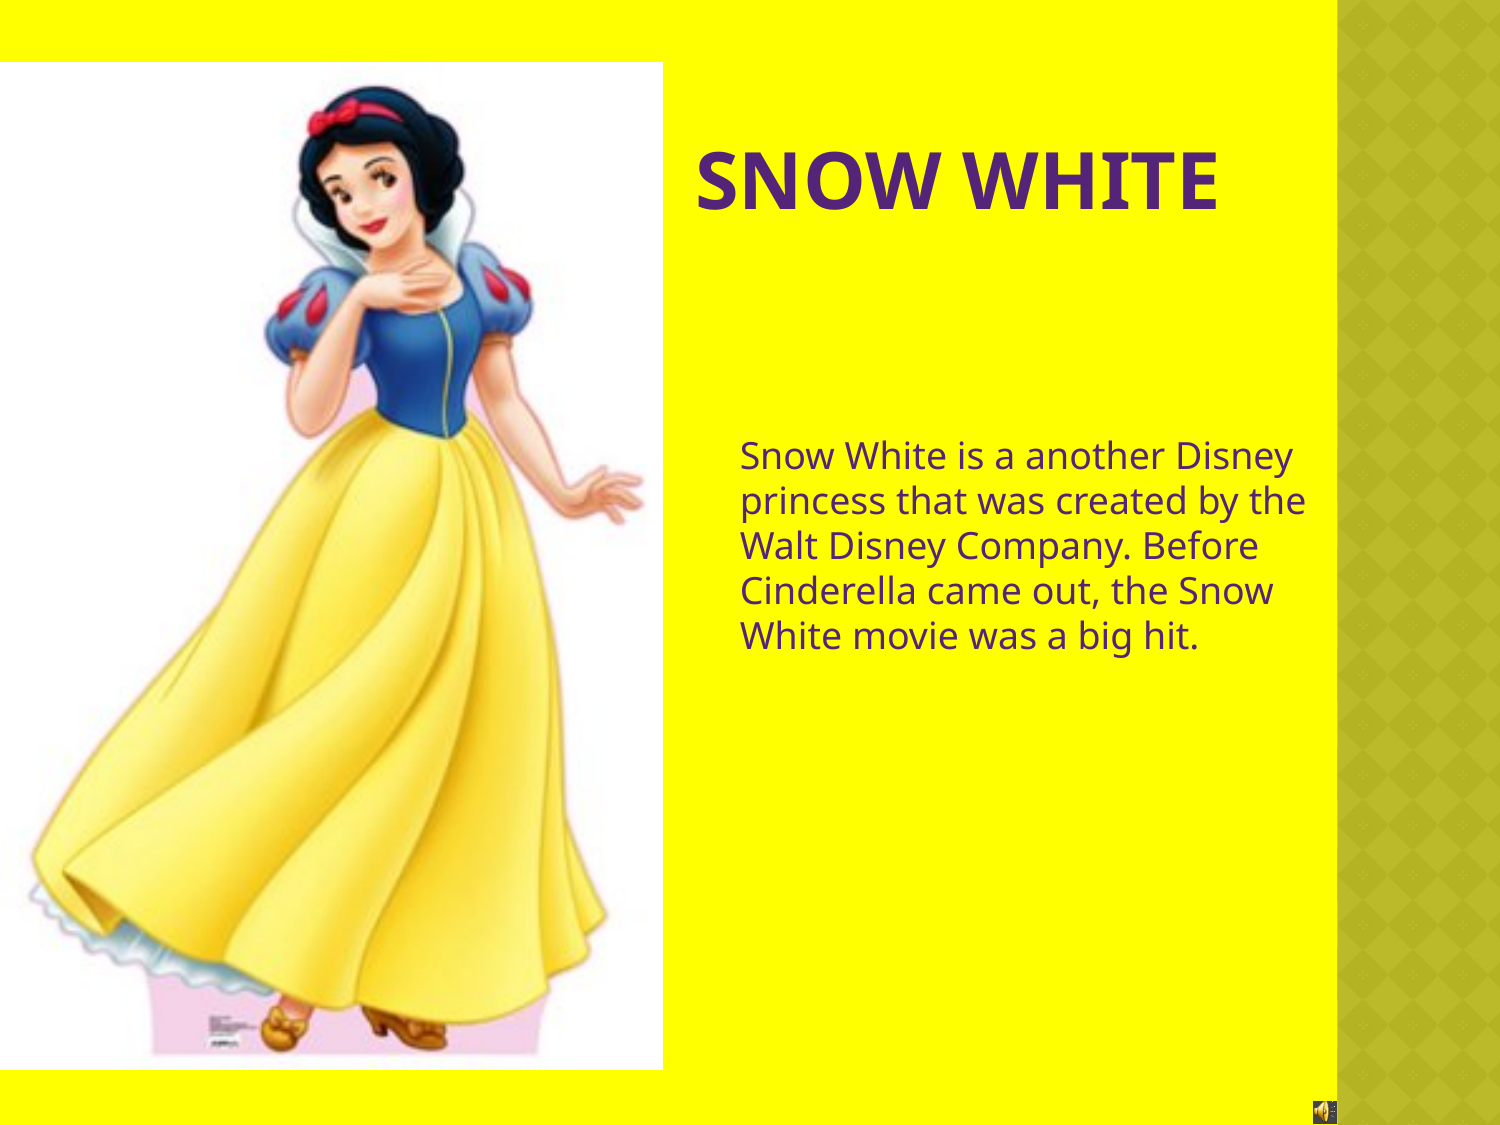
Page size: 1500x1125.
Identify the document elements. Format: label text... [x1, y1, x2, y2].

picture [0, 61, 663, 1071]
title Snow White [687, 37, 1500, 225]
picture [1312, 1099, 1338, 1125]
text_box Snow White is a another Disney princess that was created by the Walt Disney Company. Before Cinderella came out, the Snow White movie was a big hit. [724, 424, 1325, 665]
